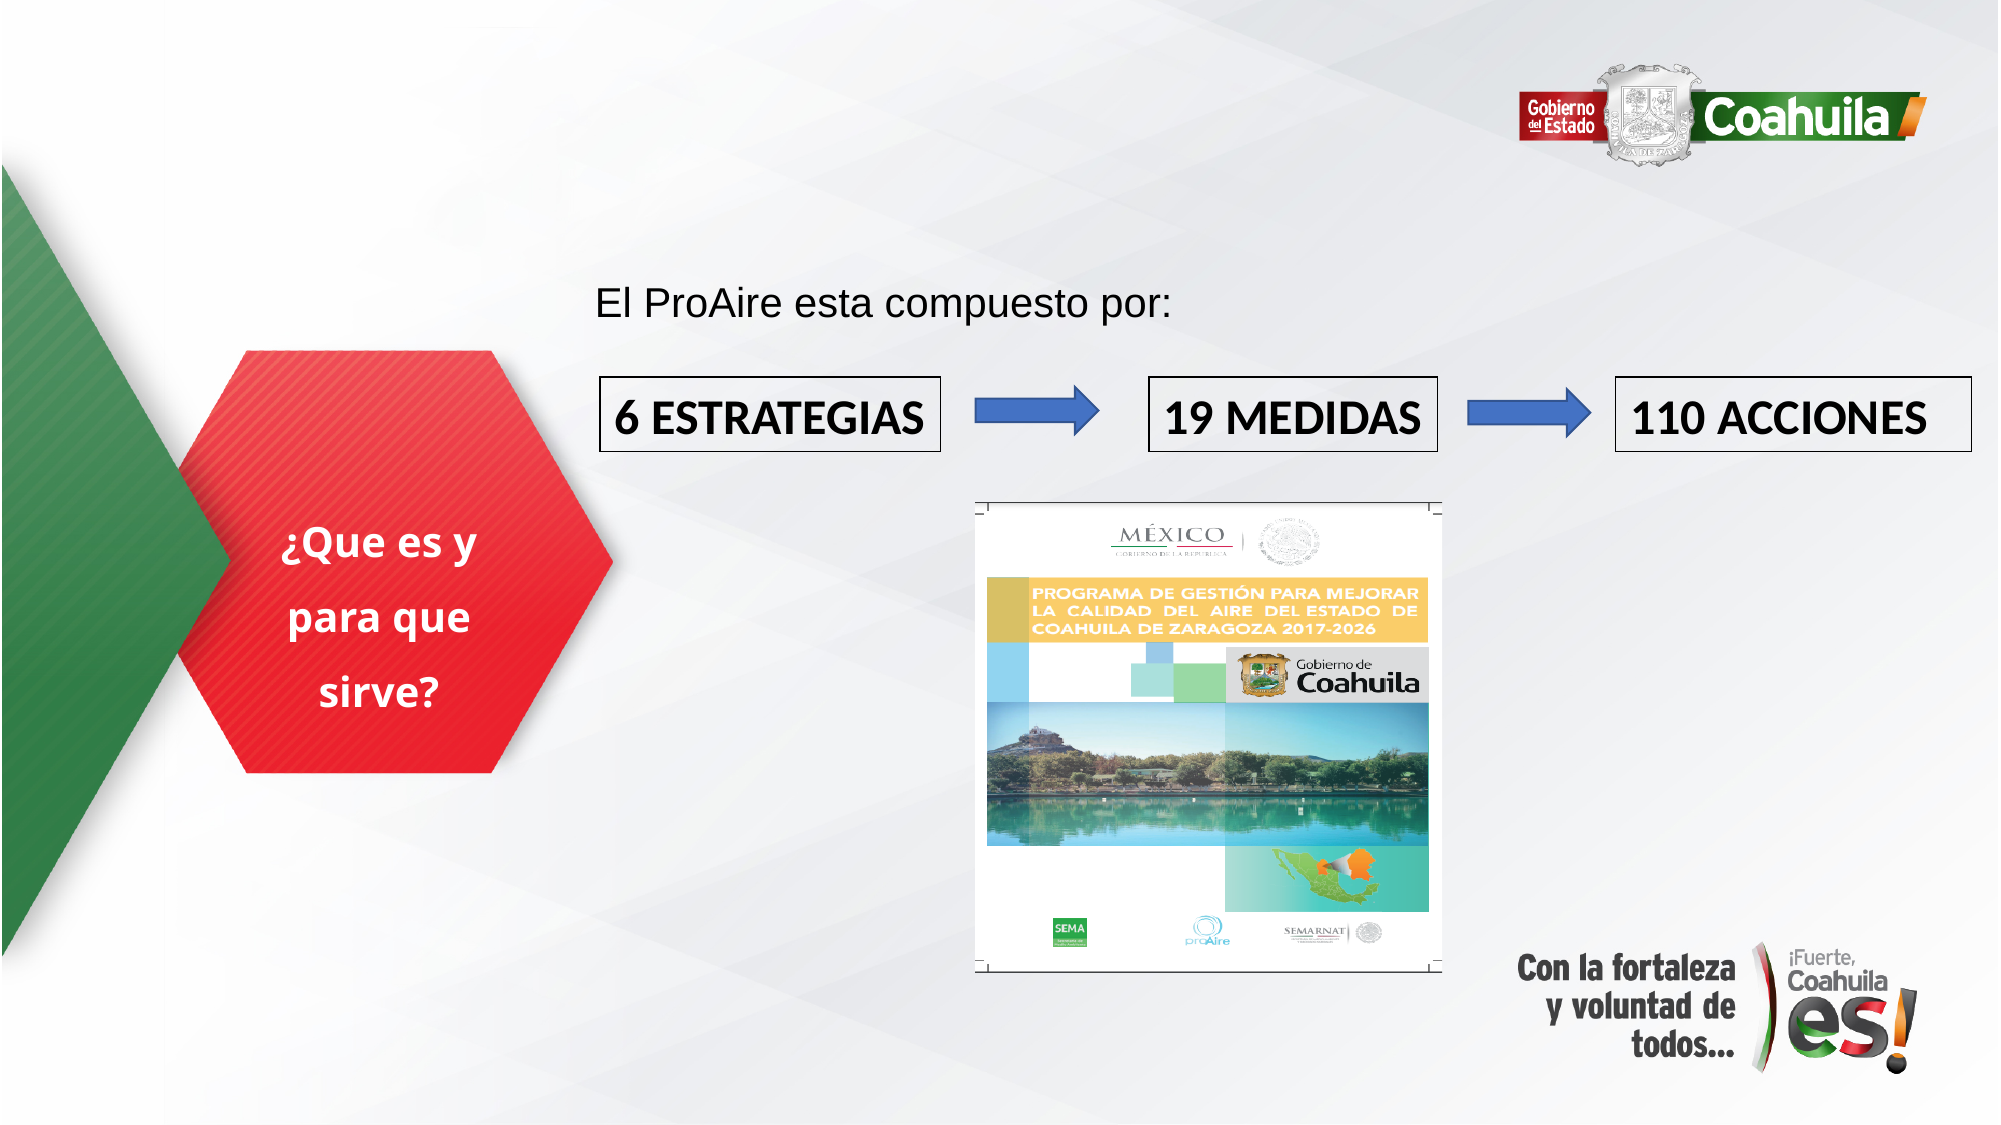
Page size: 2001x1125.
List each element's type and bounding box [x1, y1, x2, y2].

text_box [590, 377, 1972, 453]
picture [2, 0, 1998, 1125]
